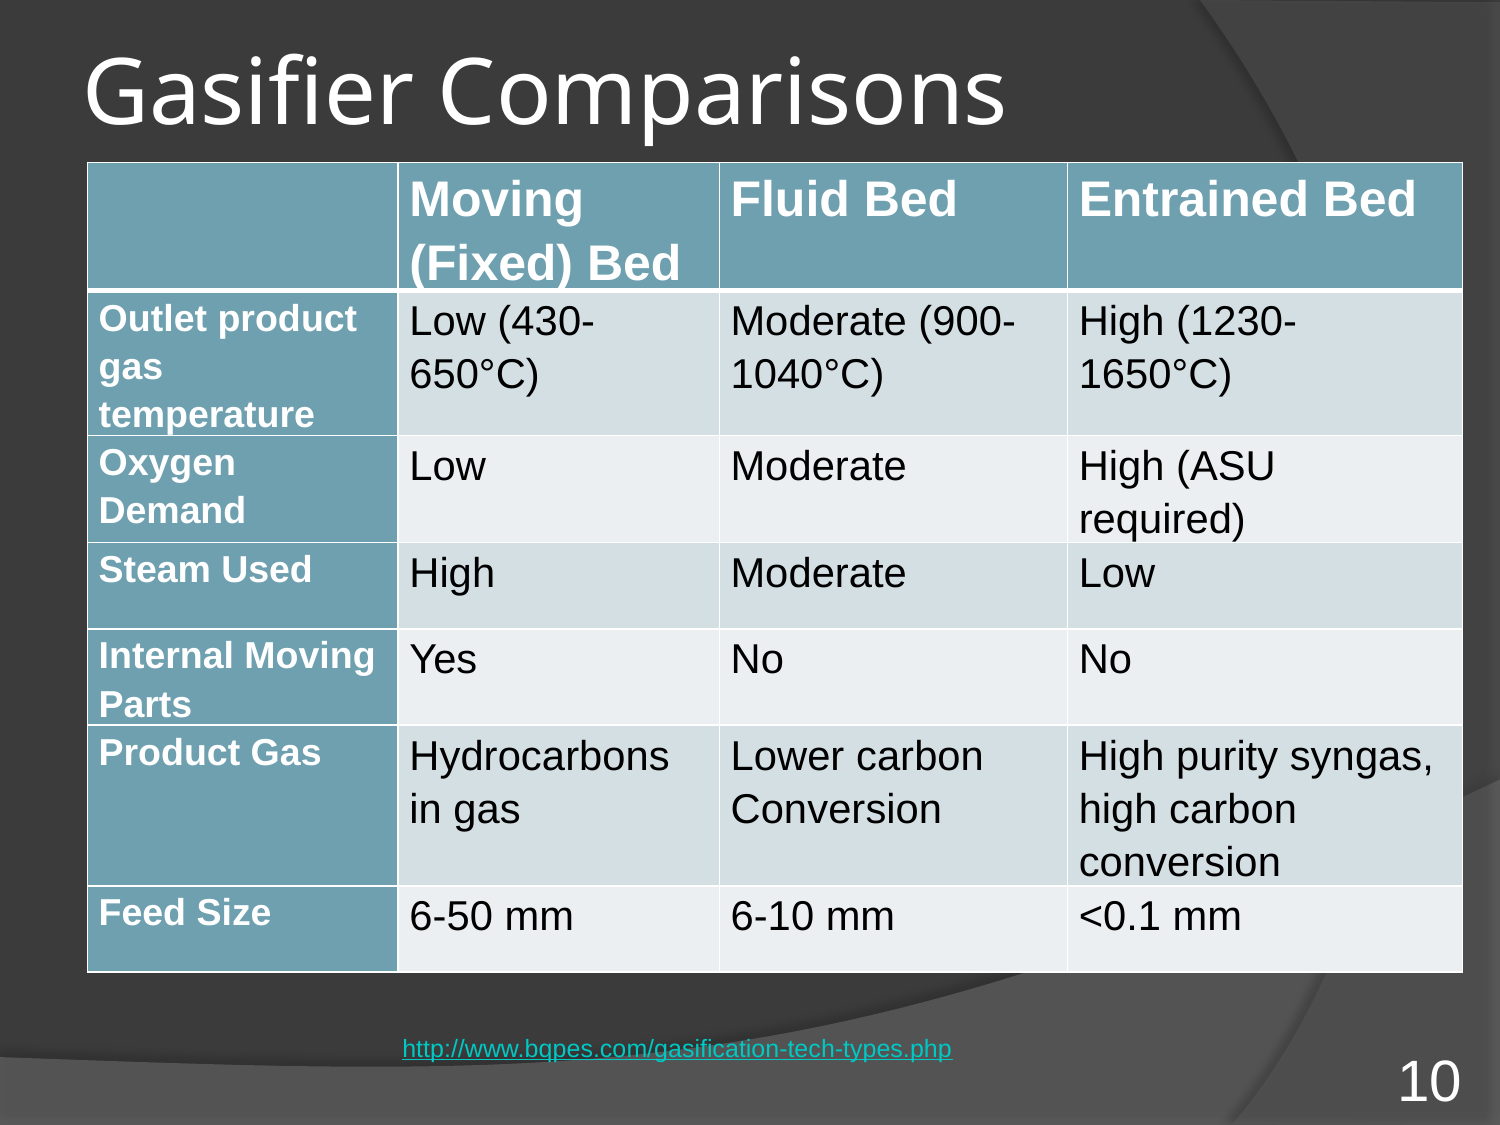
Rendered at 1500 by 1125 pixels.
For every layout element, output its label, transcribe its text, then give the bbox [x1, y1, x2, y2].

table_cell No [720, 630, 1067, 724]
table_cell Oxygen Demand [88, 436, 397, 542]
table_cell Steam Used [88, 543, 397, 628]
table_cell 6-50 mm [399, 887, 719, 971]
table_header Moving (Fixed) Bed [399, 163, 719, 288]
table_header [88, 163, 397, 288]
table_cell <0.1 mm [1068, 887, 1462, 971]
table_header Entrained Bed [1068, 163, 1462, 288]
table_cell Product Gas [88, 726, 397, 885]
table_cell High purity syngas, high carbon conversion [1068, 726, 1462, 885]
table_cell Outlet product gas temperature [88, 293, 397, 435]
table_cell Moderate [720, 543, 1067, 628]
table_cell High [399, 543, 719, 628]
table_cell Low [399, 436, 719, 542]
table_cell Feed Size [88, 887, 397, 971]
table_cell Yes [399, 630, 719, 724]
table_cell Low [1068, 543, 1462, 628]
table_cell High (ASU required) [1068, 436, 1462, 542]
table_cell Moderate [720, 436, 1067, 542]
table_cell No [1068, 630, 1462, 724]
table_cell Hydrocarbons in gas [399, 726, 719, 885]
table_cell Internal Moving Parts [88, 630, 397, 724]
table_cell Low (430-650°C) [399, 293, 719, 435]
table_cell Moderate (900-1040°C) [720, 293, 1067, 435]
table_cell High (1230-1650°C) [1068, 293, 1462, 435]
slide_number 10 [1337, 1053, 1463, 1114]
table_header Fluid Bed [720, 163, 1067, 288]
title Gasifier Comparisons [75, 24, 1300, 150]
table_cell Lower carbon Conversion [720, 726, 1067, 885]
table_cell 6-10 mm [720, 887, 1067, 971]
text_box http://www.bqpes.com/gasification-tech-types.php [387, 1024, 1113, 1100]
